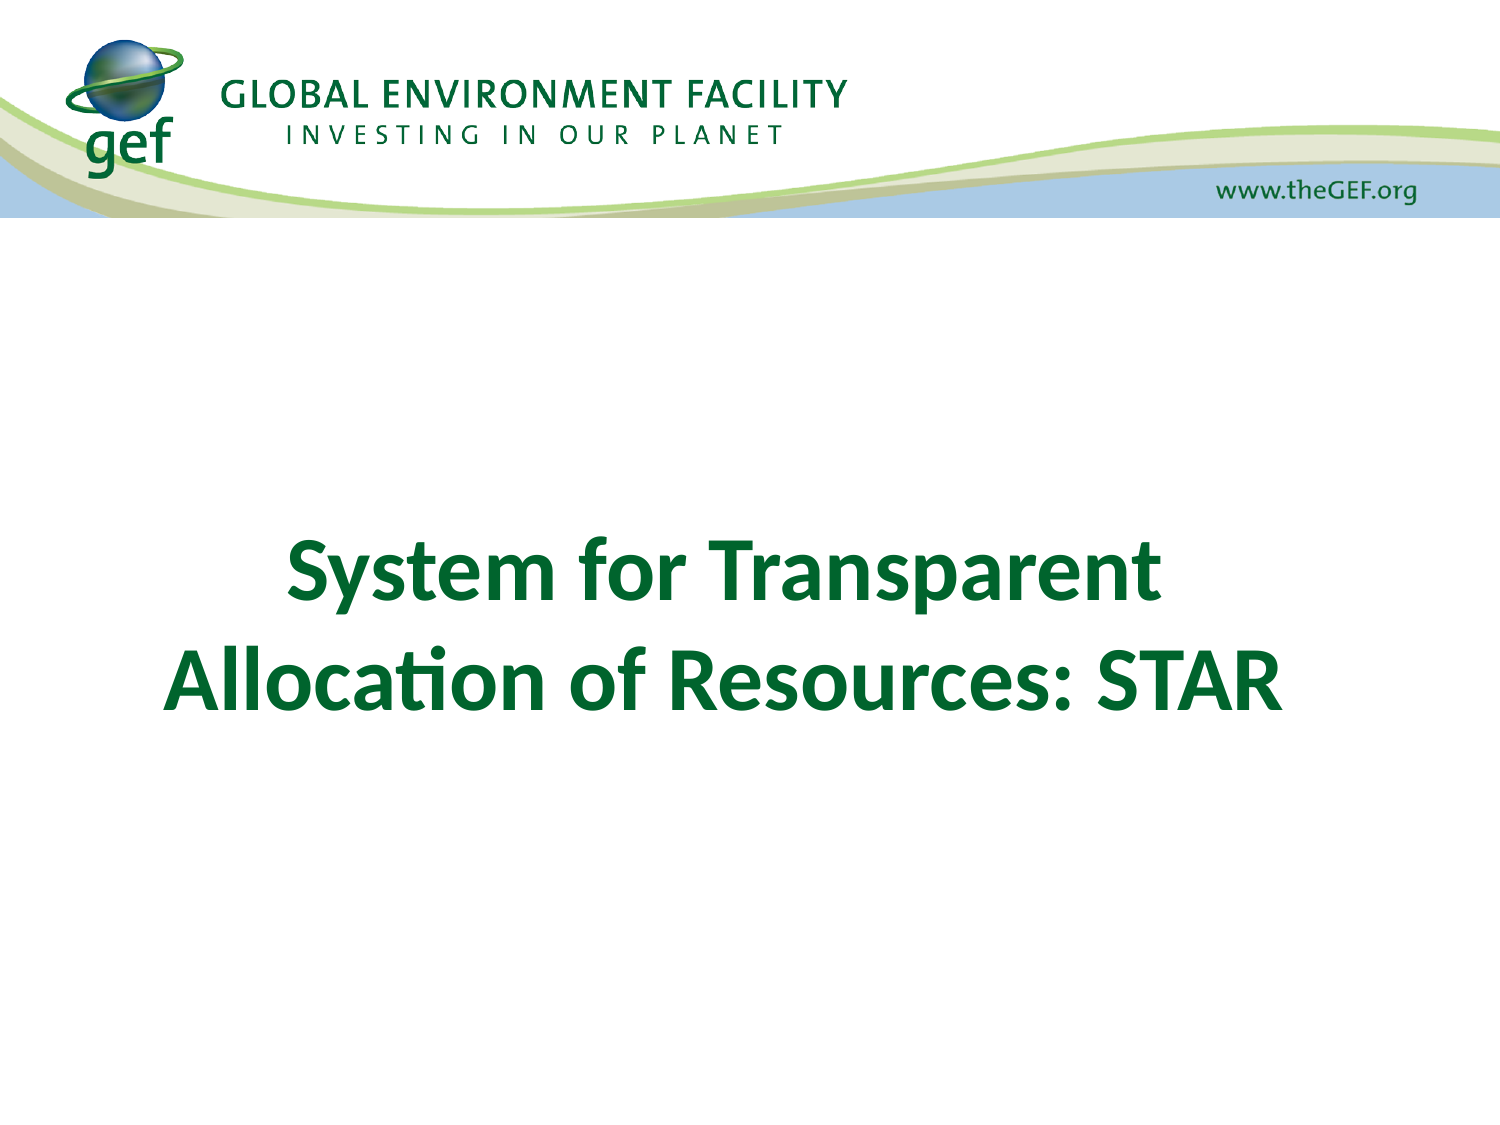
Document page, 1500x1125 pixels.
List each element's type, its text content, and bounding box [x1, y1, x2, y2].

picture [0, 12, 1500, 218]
title System for Transparent Allocation of Resources: STAR [74, 462, 1376, 776]
